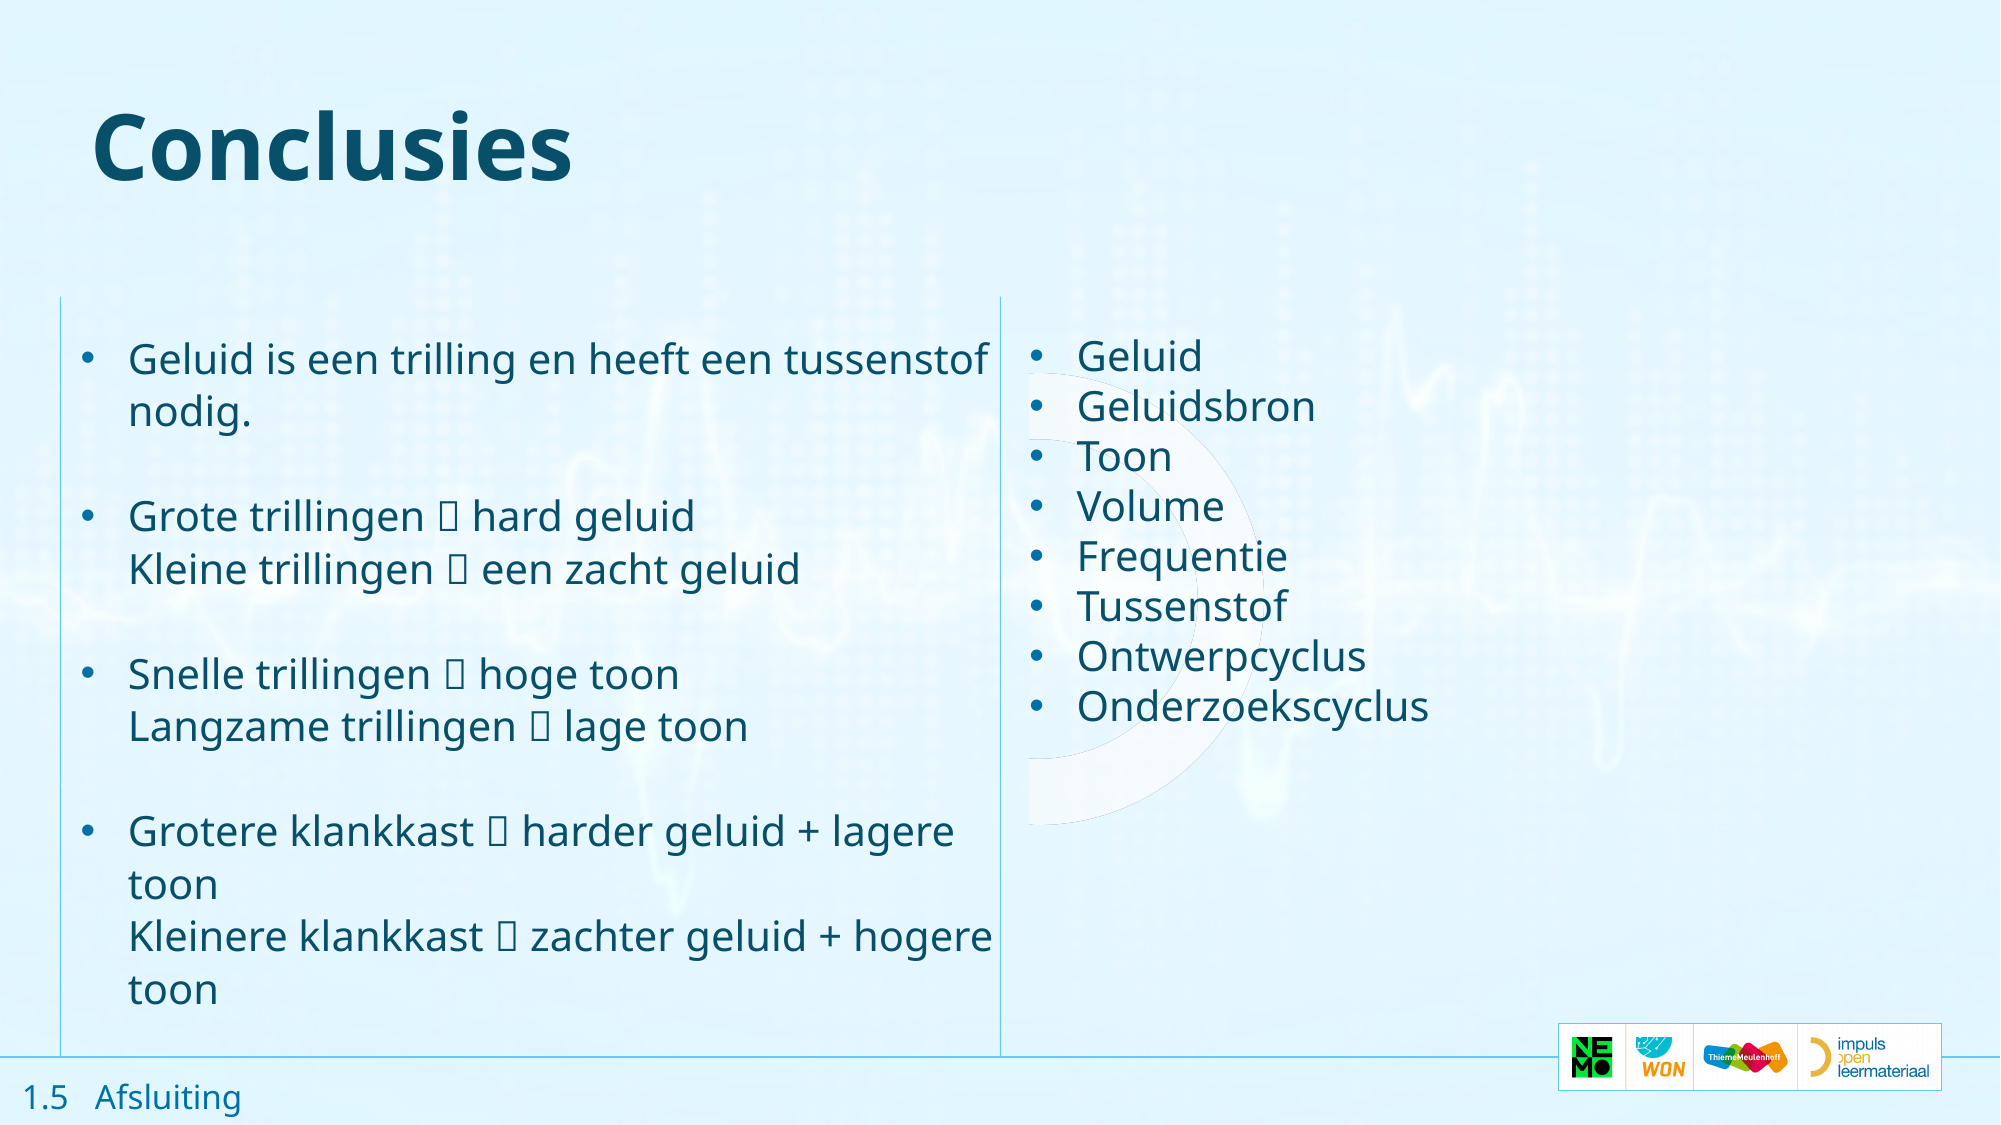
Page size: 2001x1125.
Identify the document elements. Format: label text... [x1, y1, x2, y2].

list Geluid is een trilling en heeft een tussenstof nodig. Grote trillingen  hard geluid Kleine trillingen  een zacht geluid Snelle trillingen  hoge toon Langzame trillingen  lage toon Grotere klankkast  harder geluid + lagere toon Kleinere klankkast  zachter geluid + hogere toon [51, 300, 1027, 895]
text_box 1.5 Afsluiting [21, 1076, 348, 1116]
title Conclusies [90, 89, 1910, 247]
list Geluid Geluidsbron Toon Volume Frequentie Tussenstof Ontwerpcyclus Onderzoekscyclus [1029, 300, 1910, 895]
picture [1559, 1024, 1941, 1090]
